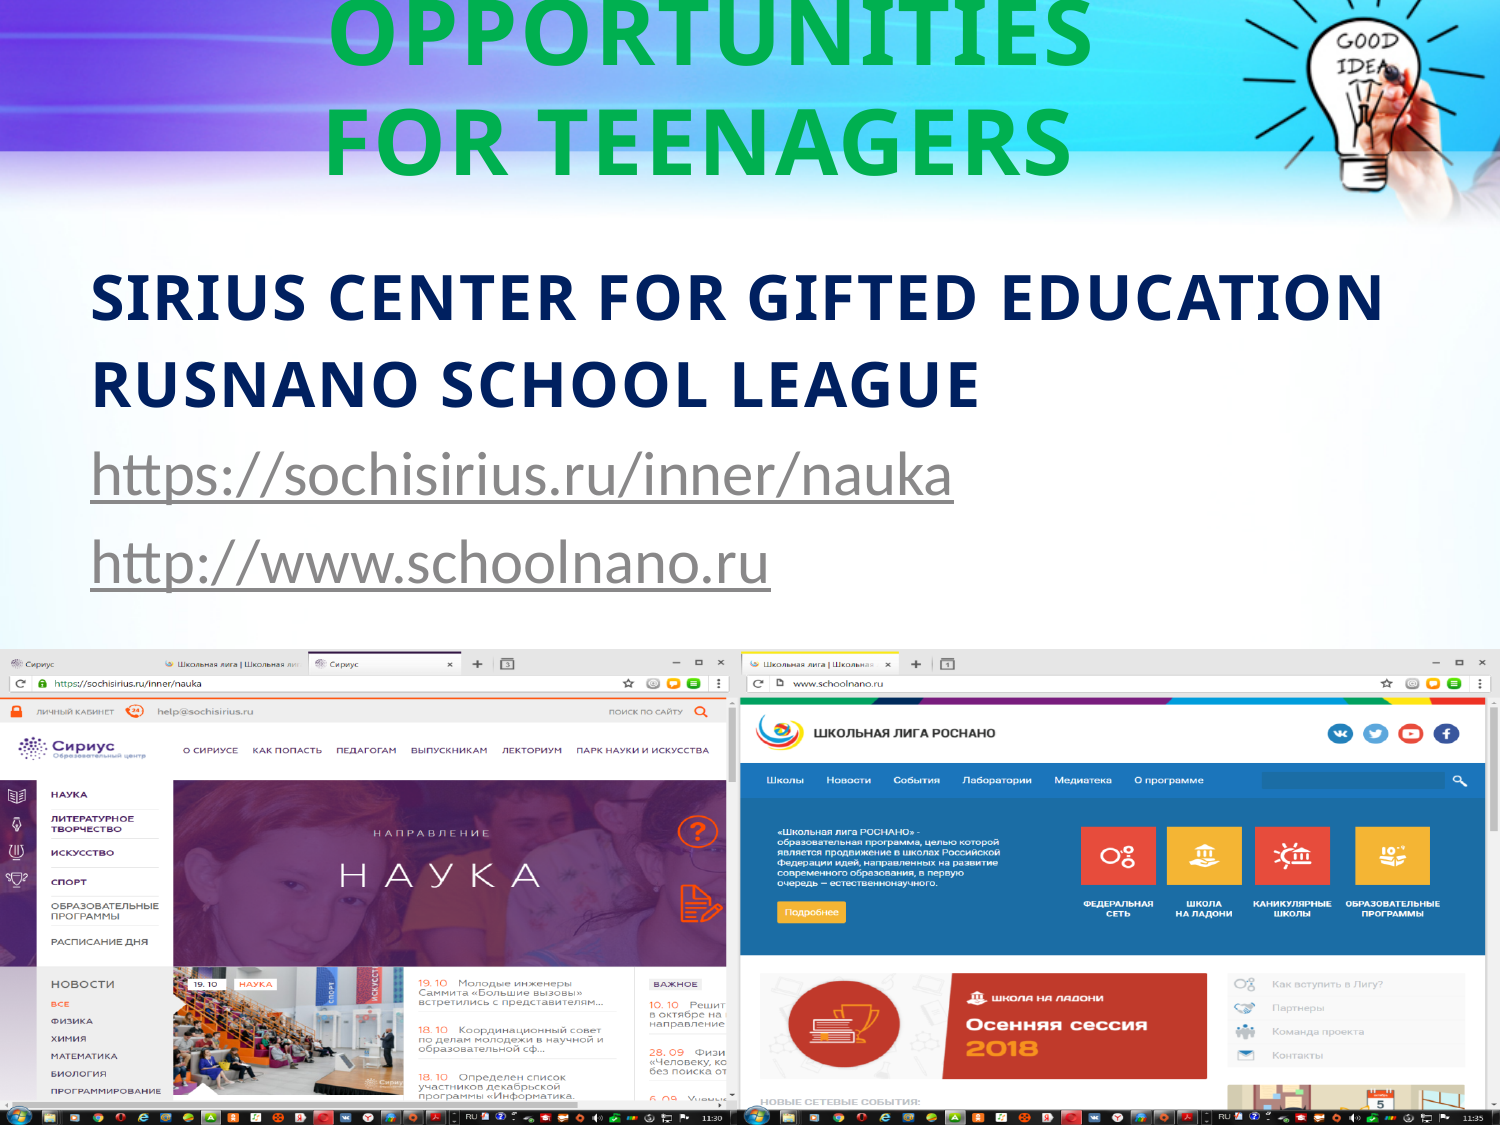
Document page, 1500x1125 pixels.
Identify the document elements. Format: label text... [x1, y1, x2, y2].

picture [0, 0, 1500, 1125]
title OPPORTUNITIES FOR TEENAGERS [75, 112, 1375, 249]
list SIRIUS CENTER FOR GIFTED EDUCATION RUSNANO SCHOOL LEAGUE https://sochisirius.ru/inner/nauka http://www.schoolnano.ru [75, 249, 1425, 625]
